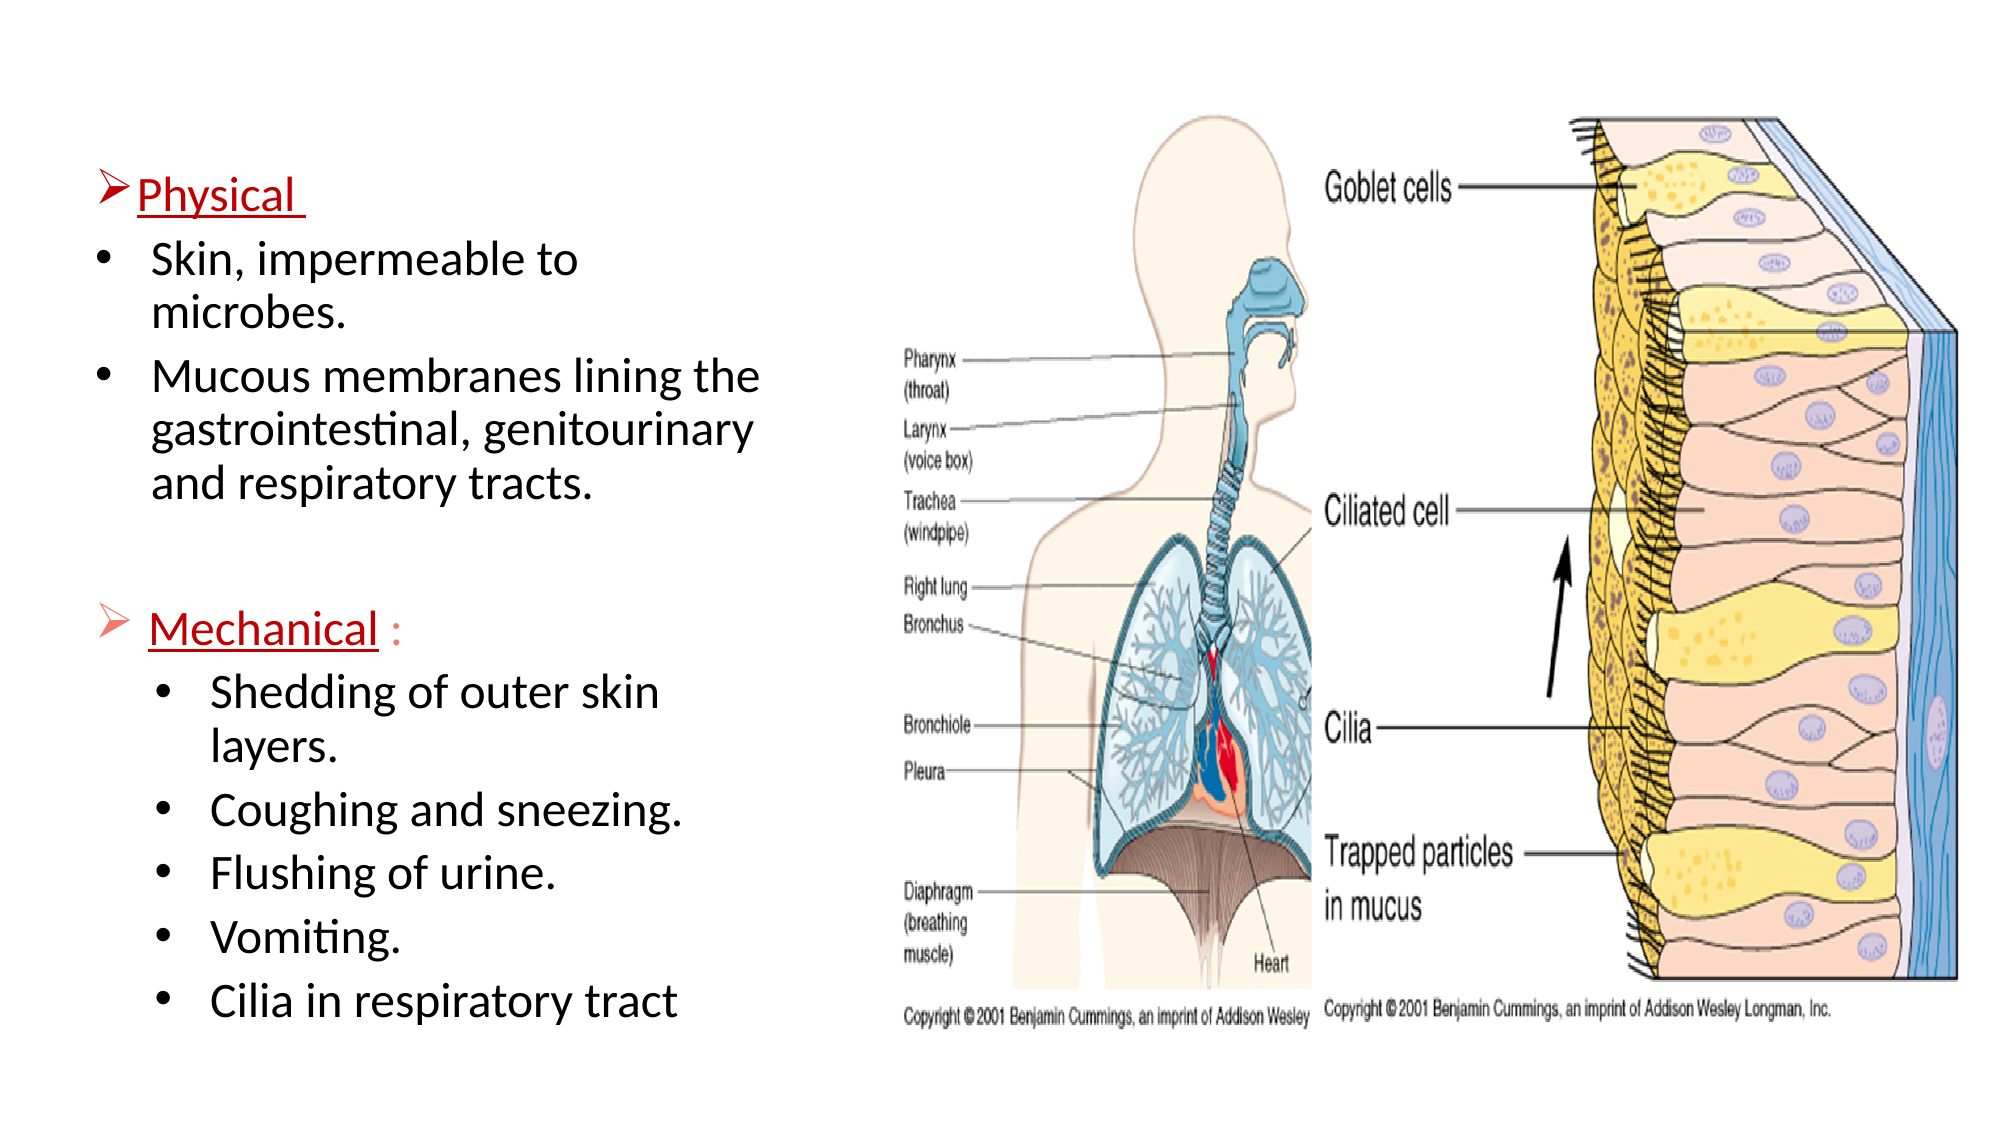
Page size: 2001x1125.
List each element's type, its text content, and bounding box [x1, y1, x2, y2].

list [890, 91, 1971, 1048]
list Physical Skin, impermeable to microbes. Mucous membranes lining the gastrointestinal, genitourinary and respiratory tracts. Mechanical : Shedding of outer skin layers. Coughing and sneezing. Flushing of urine. Vomiting. Cilia in respiratory tract [17, 91, 783, 1048]
